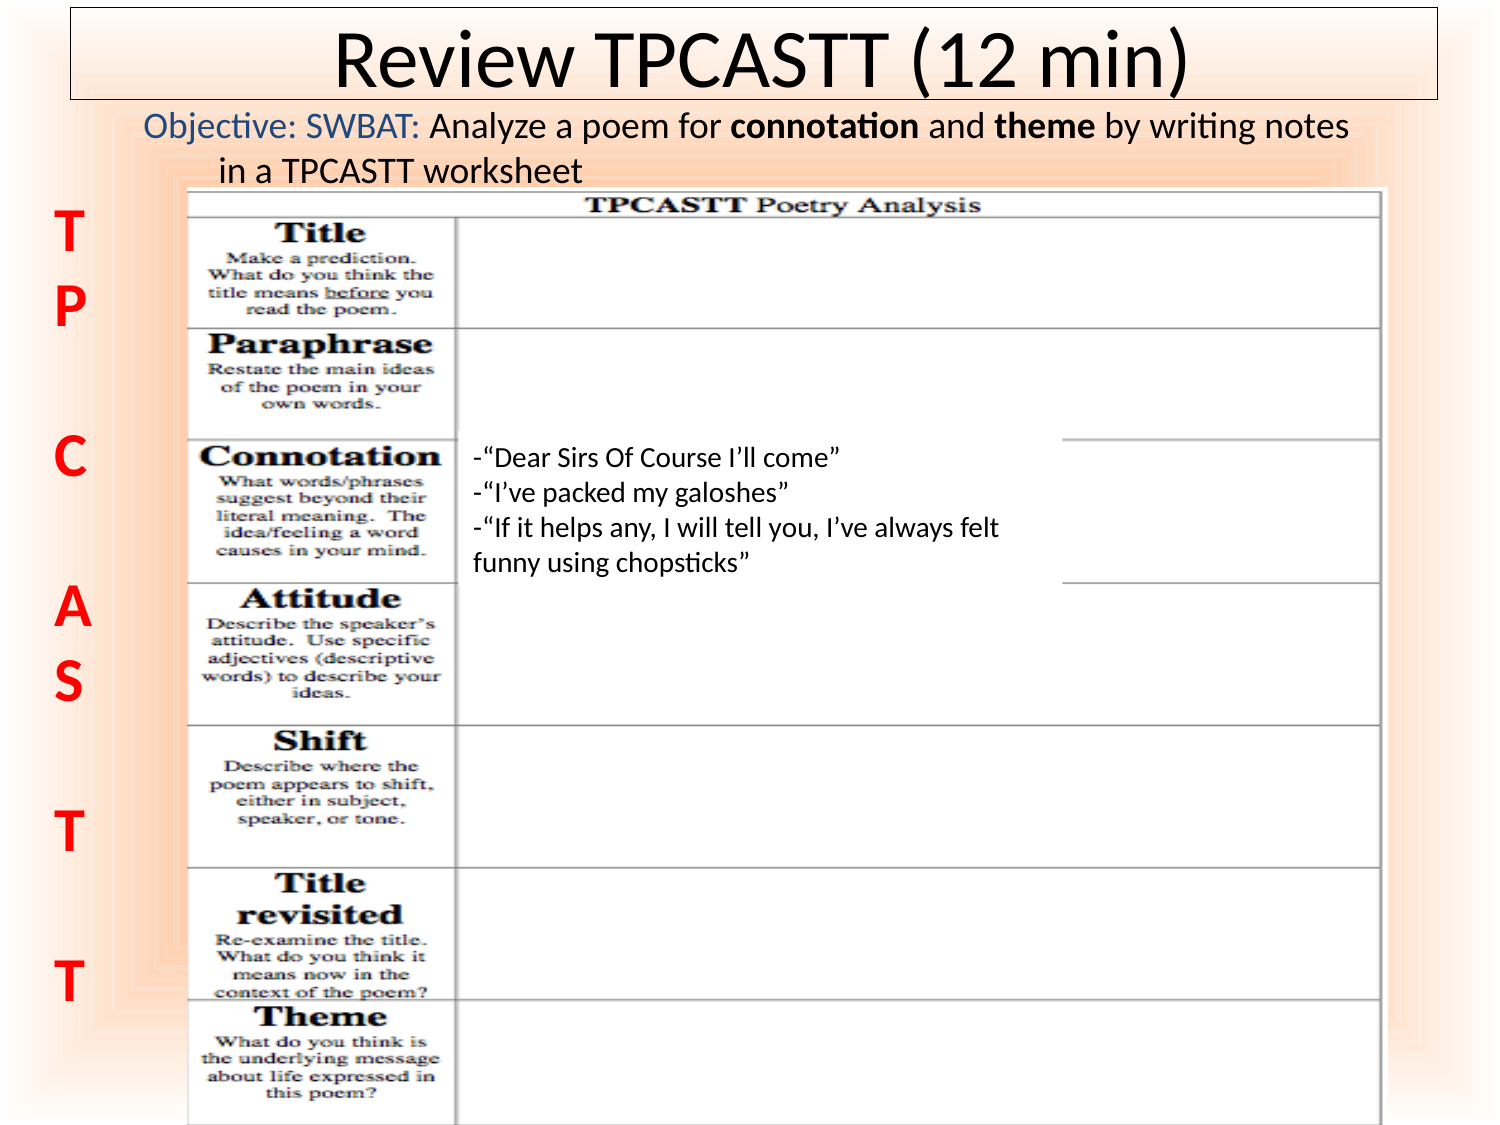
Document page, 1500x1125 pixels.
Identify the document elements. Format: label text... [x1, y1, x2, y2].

picture [187, 187, 1388, 1125]
title Review TPCASTT (12 min) [70, 7, 1438, 100]
text_box T P C A S T T [39, 199, 102, 1022]
text_box Objective: SWBAT: Analyze a poem for connotation and theme by writing notes in a TPCASTT worksheet [24, 93, 1367, 199]
